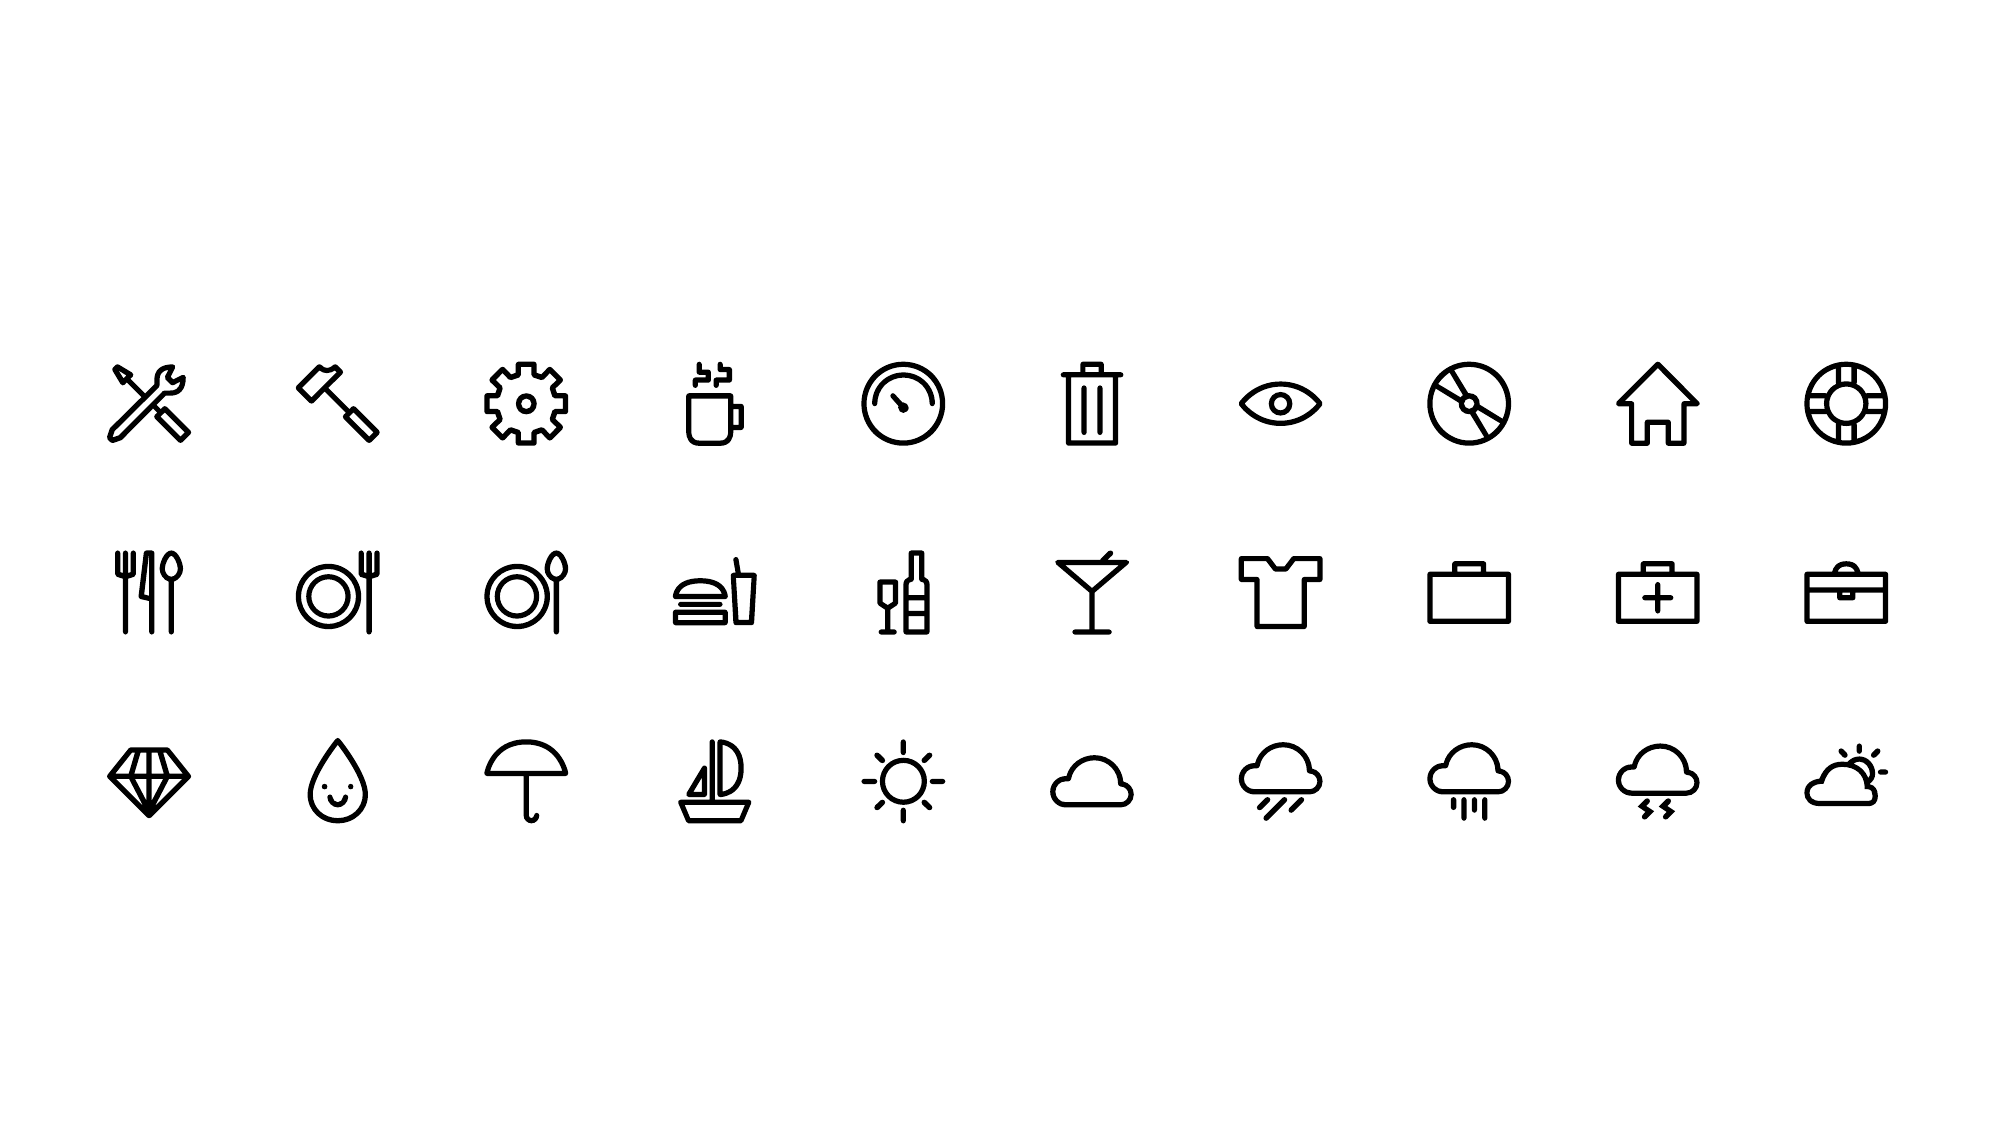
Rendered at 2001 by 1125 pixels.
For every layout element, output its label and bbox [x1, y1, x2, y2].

text_box [159, 550, 184, 635]
text_box [1804, 561, 1889, 624]
text_box [686, 765, 708, 798]
text_box [107, 364, 192, 443]
text_box [115, 550, 136, 635]
text_box [713, 361, 733, 388]
text_box [358, 550, 380, 635]
text_box [1450, 797, 1457, 811]
text_box [1288, 797, 1305, 813]
text_box [921, 752, 933, 764]
text_box [900, 807, 906, 824]
text_box [1427, 361, 1512, 446]
text_box [1238, 742, 1323, 795]
text_box [1263, 797, 1288, 821]
text_box [1256, 797, 1271, 811]
text_box [1804, 361, 1889, 446]
text_box [861, 778, 878, 785]
text_box [1461, 797, 1467, 821]
text_box [348, 783, 354, 790]
text_box [692, 361, 711, 388]
text_box [730, 557, 757, 626]
text_box [1060, 361, 1124, 446]
text_box [877, 579, 899, 635]
text_box [1838, 748, 1848, 758]
text_box [903, 550, 930, 635]
text_box [1097, 385, 1103, 436]
text_box [1471, 797, 1478, 813]
text_box [672, 609, 728, 626]
text_box [494, 574, 540, 619]
text_box [879, 757, 927, 805]
text_box [107, 747, 192, 819]
text_box [327, 794, 349, 808]
text_box [874, 799, 886, 811]
text_box [1804, 756, 1878, 807]
text_box [307, 737, 368, 824]
text_box [717, 739, 744, 798]
text_box [686, 393, 744, 446]
text_box [1616, 361, 1700, 446]
text_box [1615, 743, 1700, 796]
text_box [1081, 385, 1087, 436]
text_box [1856, 743, 1862, 754]
text_box [1870, 748, 1881, 758]
text_box [672, 578, 728, 600]
text_box [515, 393, 537, 415]
text_box [890, 393, 909, 413]
text_box [921, 799, 933, 811]
text_box [1482, 797, 1488, 821]
text_box [1239, 381, 1323, 426]
text_box [1615, 561, 1700, 624]
text_box [544, 550, 569, 635]
text_box [1050, 755, 1134, 808]
text_box [295, 563, 362, 630]
text_box [872, 372, 935, 407]
text_box [678, 601, 723, 607]
text_box [1642, 581, 1674, 614]
text_box [306, 574, 351, 619]
text_box [861, 361, 946, 446]
text_box [678, 739, 752, 824]
text_box [929, 778, 946, 785]
text_box [295, 364, 380, 443]
text_box [1877, 769, 1889, 775]
text_box [484, 739, 569, 824]
text_box [1268, 391, 1293, 416]
text_box [1427, 561, 1512, 624]
text_box [1238, 556, 1323, 630]
text_box [900, 739, 906, 756]
text_box [484, 361, 569, 446]
text_box [484, 563, 550, 630]
text_box [874, 752, 886, 764]
text_box [1427, 742, 1512, 795]
text_box [321, 783, 328, 790]
text_box [1658, 798, 1676, 820]
text_box [1637, 798, 1655, 820]
text_box [138, 550, 155, 635]
text_box [1055, 550, 1129, 635]
